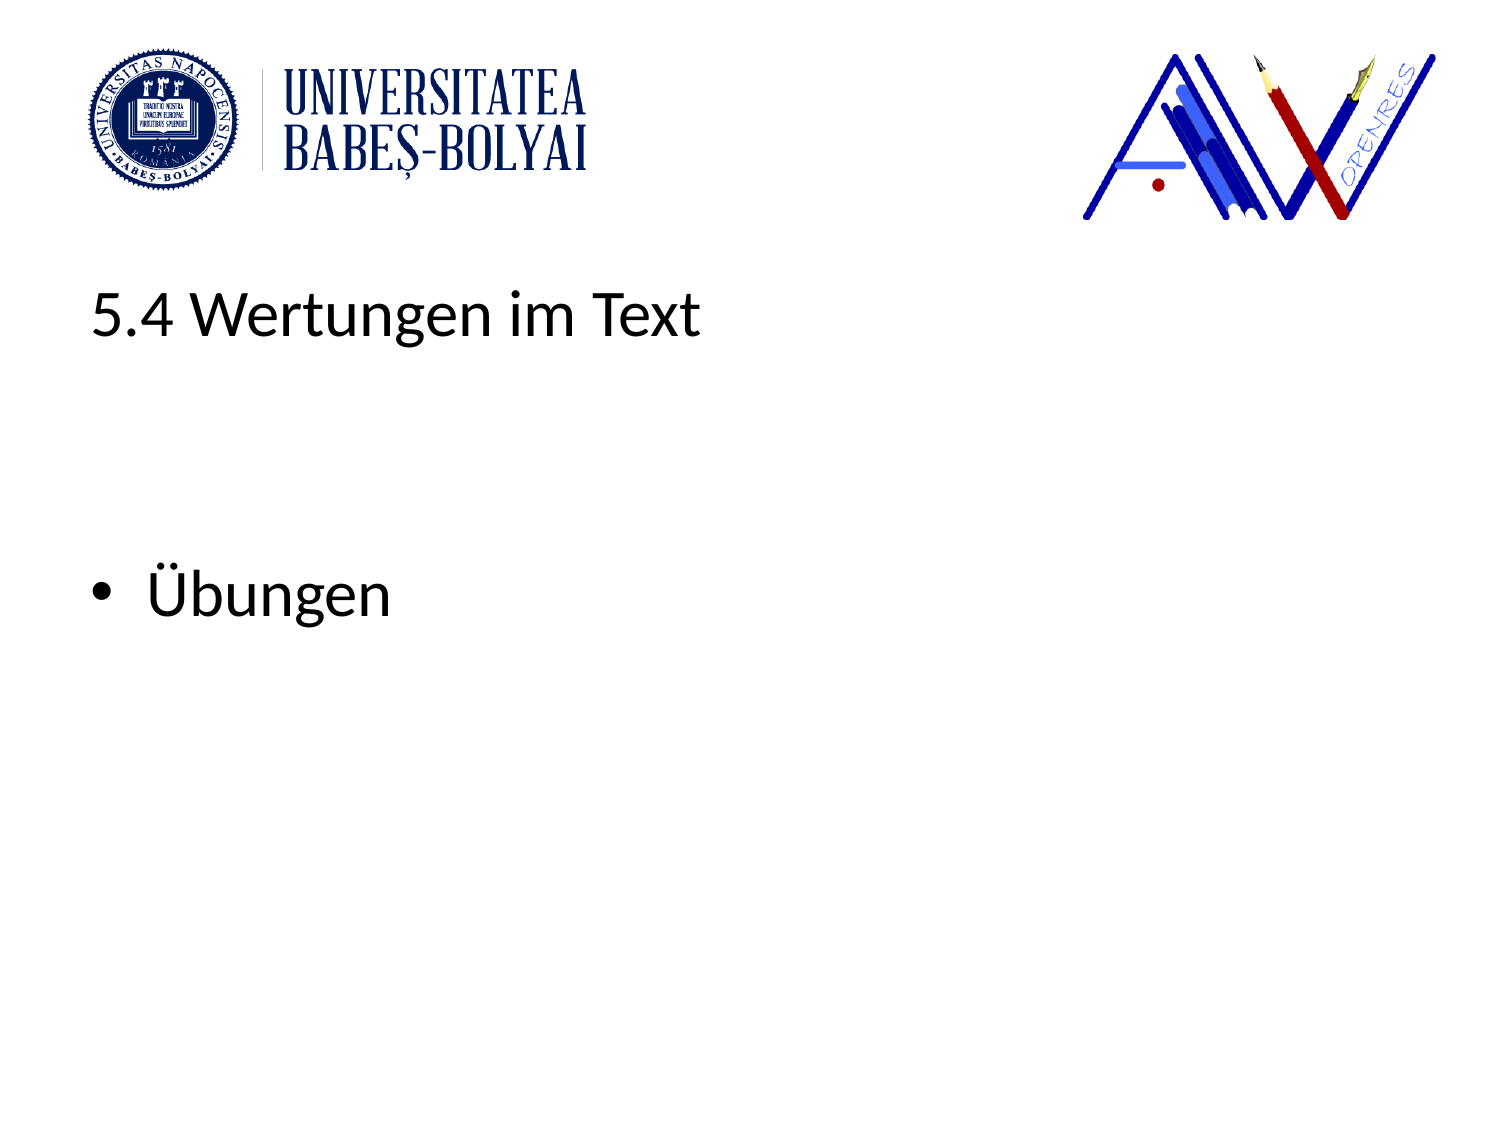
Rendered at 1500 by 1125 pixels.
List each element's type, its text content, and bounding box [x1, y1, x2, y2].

picture [1083, 54, 1436, 220]
list 5.4 Wertungen im Text Übungen [75, 262, 1425, 1005]
picture [76, 42, 597, 197]
